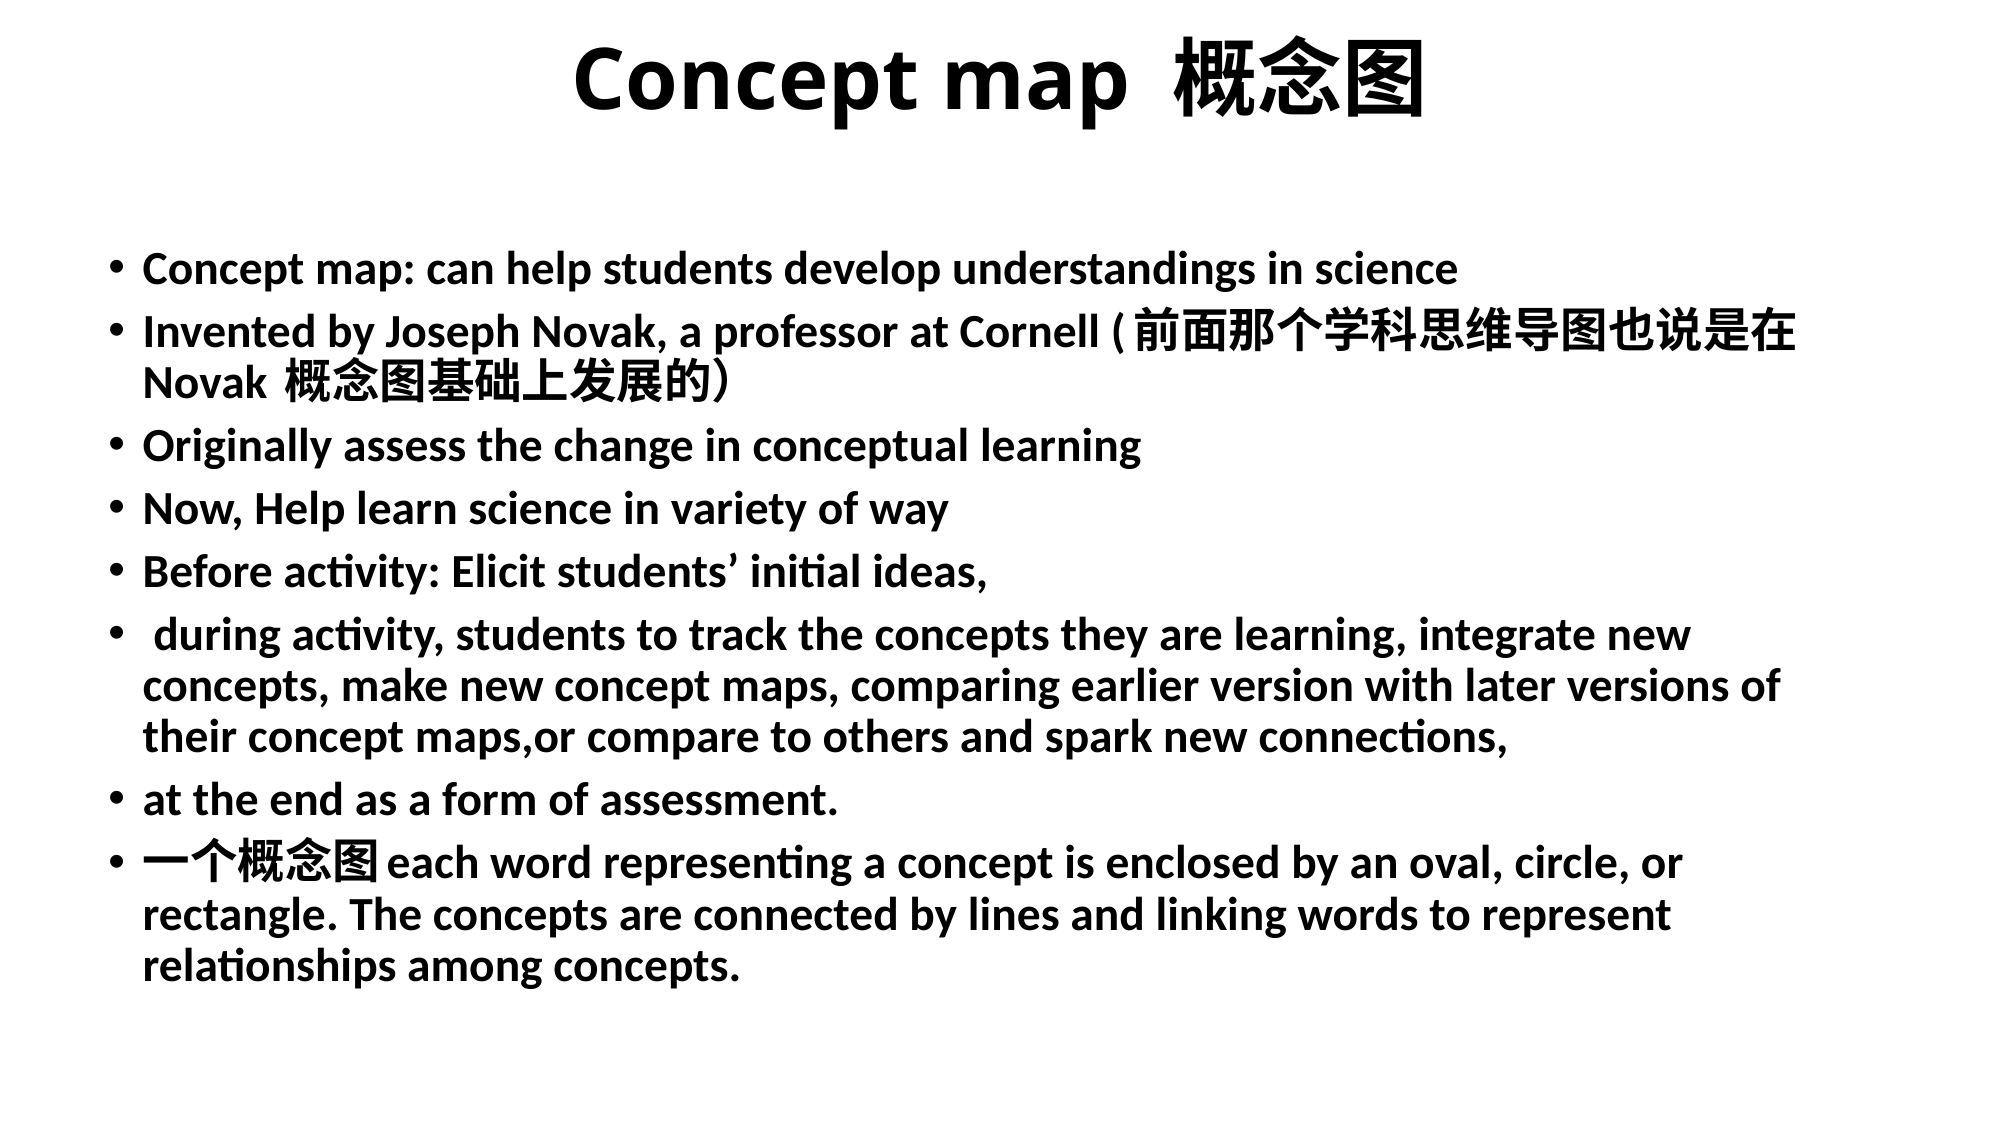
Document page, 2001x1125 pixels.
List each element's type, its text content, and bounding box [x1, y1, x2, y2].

list Concept map: can help students develop understandings in science Invented by Joseph Novak, a professor at Cornell (前面那个学科思维导图也说是在Novak 概念图基础上发展的） Originally assess the change in conceptual learning Now, Help learn science in variety of way Before activity: Elicit students’ initial ideas, during activity, students to track the concepts they are learning, integrate new concepts, make new concept maps, comparing earlier version with later versions of their concept maps,or compare to others and spark new connections, at the end as a form of assessment. 一个概念图each word representing a concept is enclosed by an oval, circle, or rectangle. The concepts are connected by lines and linking words to represent relationships among concepts. [93, 167, 1863, 1014]
title Concept map 概念图 [137, 27, 1863, 136]
